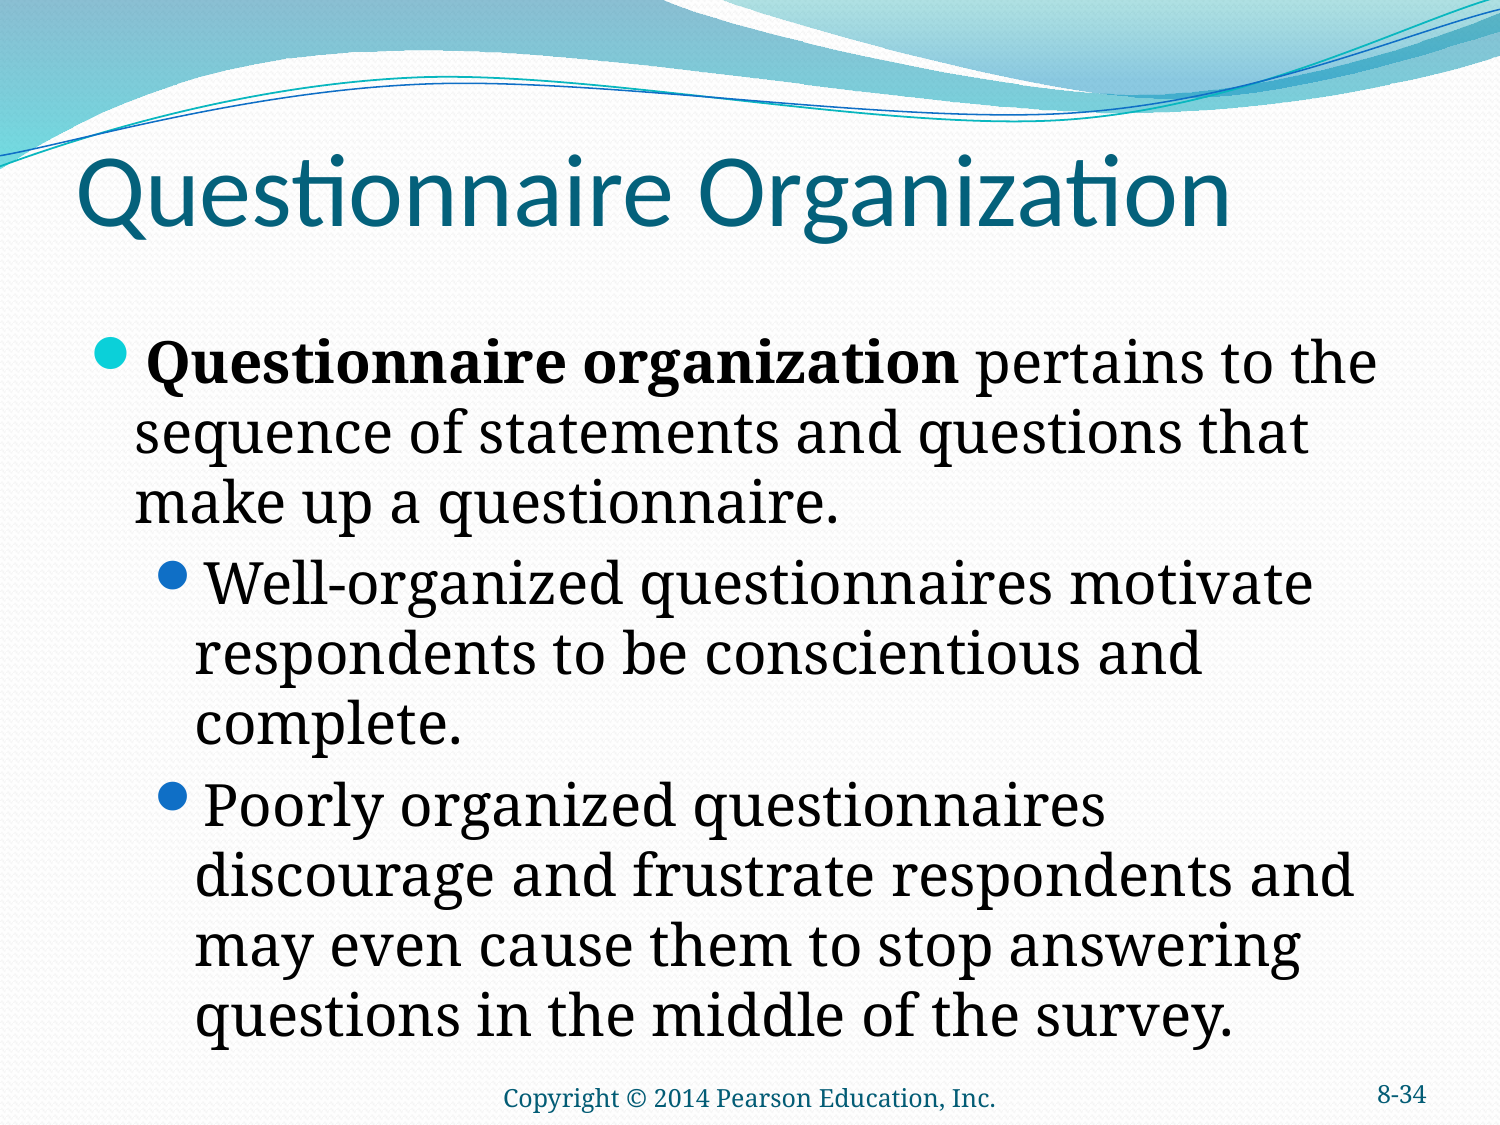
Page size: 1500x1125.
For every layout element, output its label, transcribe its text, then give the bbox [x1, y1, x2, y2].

title Questionnaire Organization [75, 87, 1425, 275]
list Questionnaire organization pertains to the sequence of statements and questions that make up a questionnaire. Well-organized questionnaires motivate respondents to be conscientious and complete. Poorly organized questionnaires discourage and frustrate respondents and may even cause them to stop answering questions in the middle of the survey. [75, 317, 1425, 1038]
